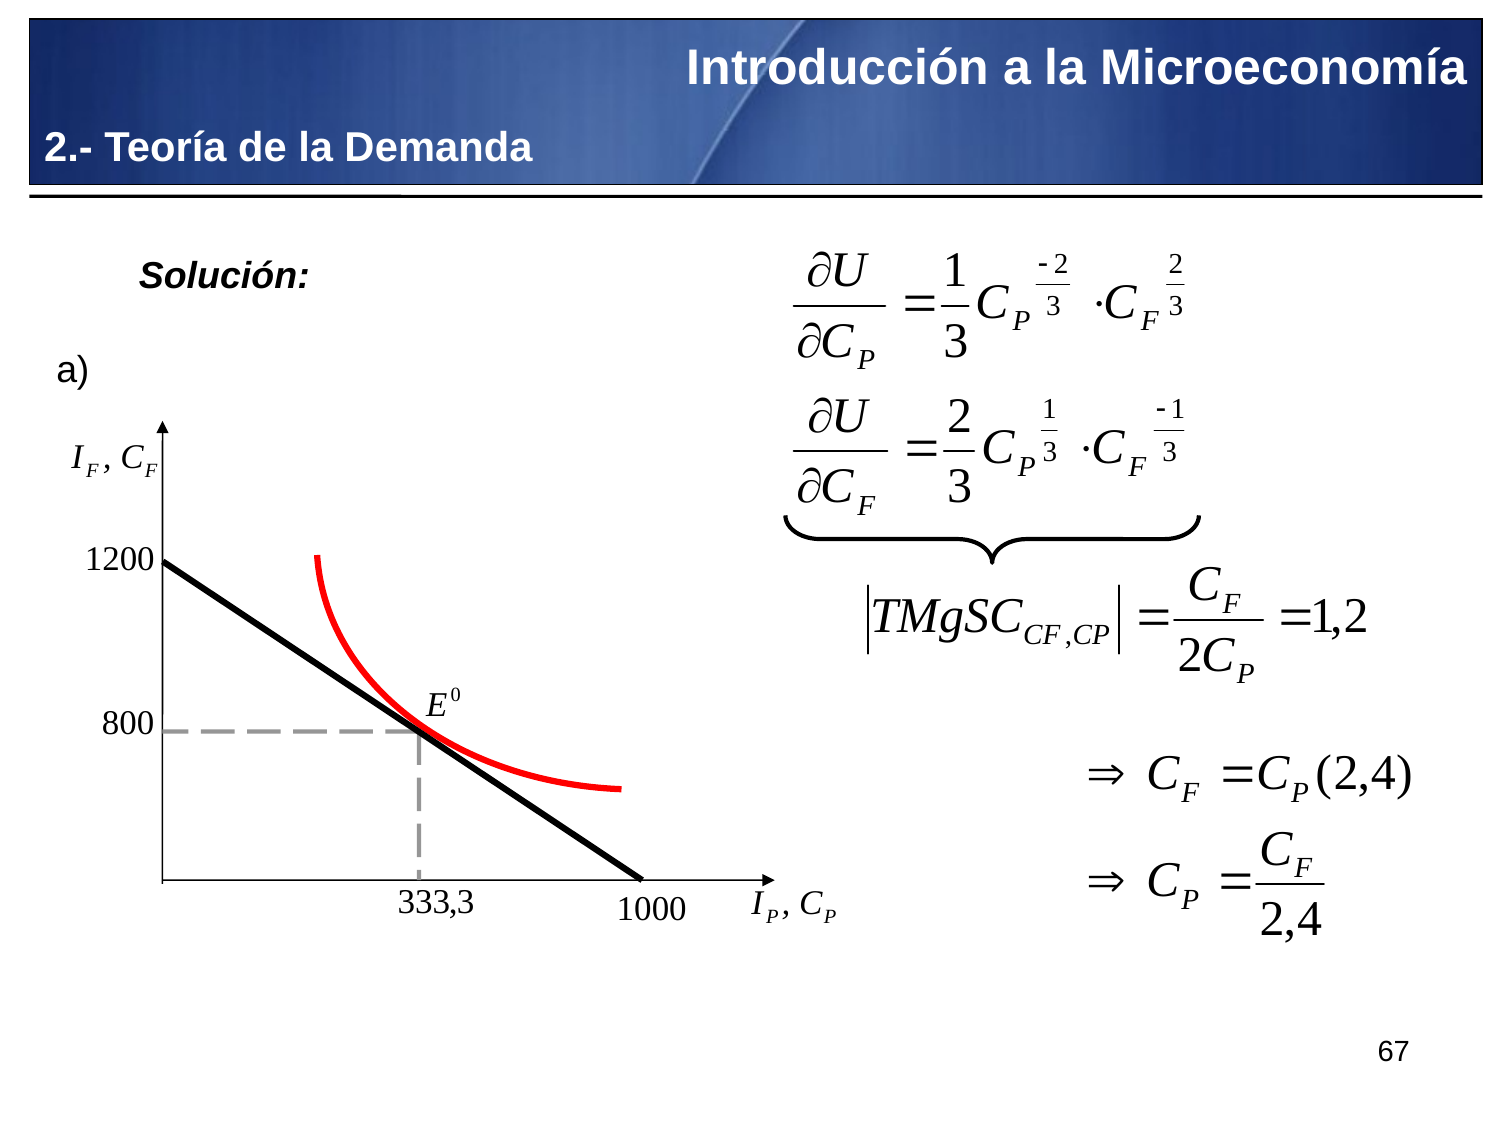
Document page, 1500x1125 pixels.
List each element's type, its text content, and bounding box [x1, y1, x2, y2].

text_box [1080, 739, 1423, 957]
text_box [64, 420, 845, 930]
text_box Solución: [123, 243, 337, 304]
text_box Introducción a la Microeconomía [608, 26, 1483, 102]
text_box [858, 552, 1376, 695]
text_box [850, 536, 1182, 551]
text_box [785, 236, 1195, 528]
slide_number 67 [1074, 1024, 1426, 1103]
text_box a) [41, 337, 105, 397]
text_box [29, 19, 1483, 185]
text_box 2.- Teoría de la Demanda [29, 112, 585, 178]
